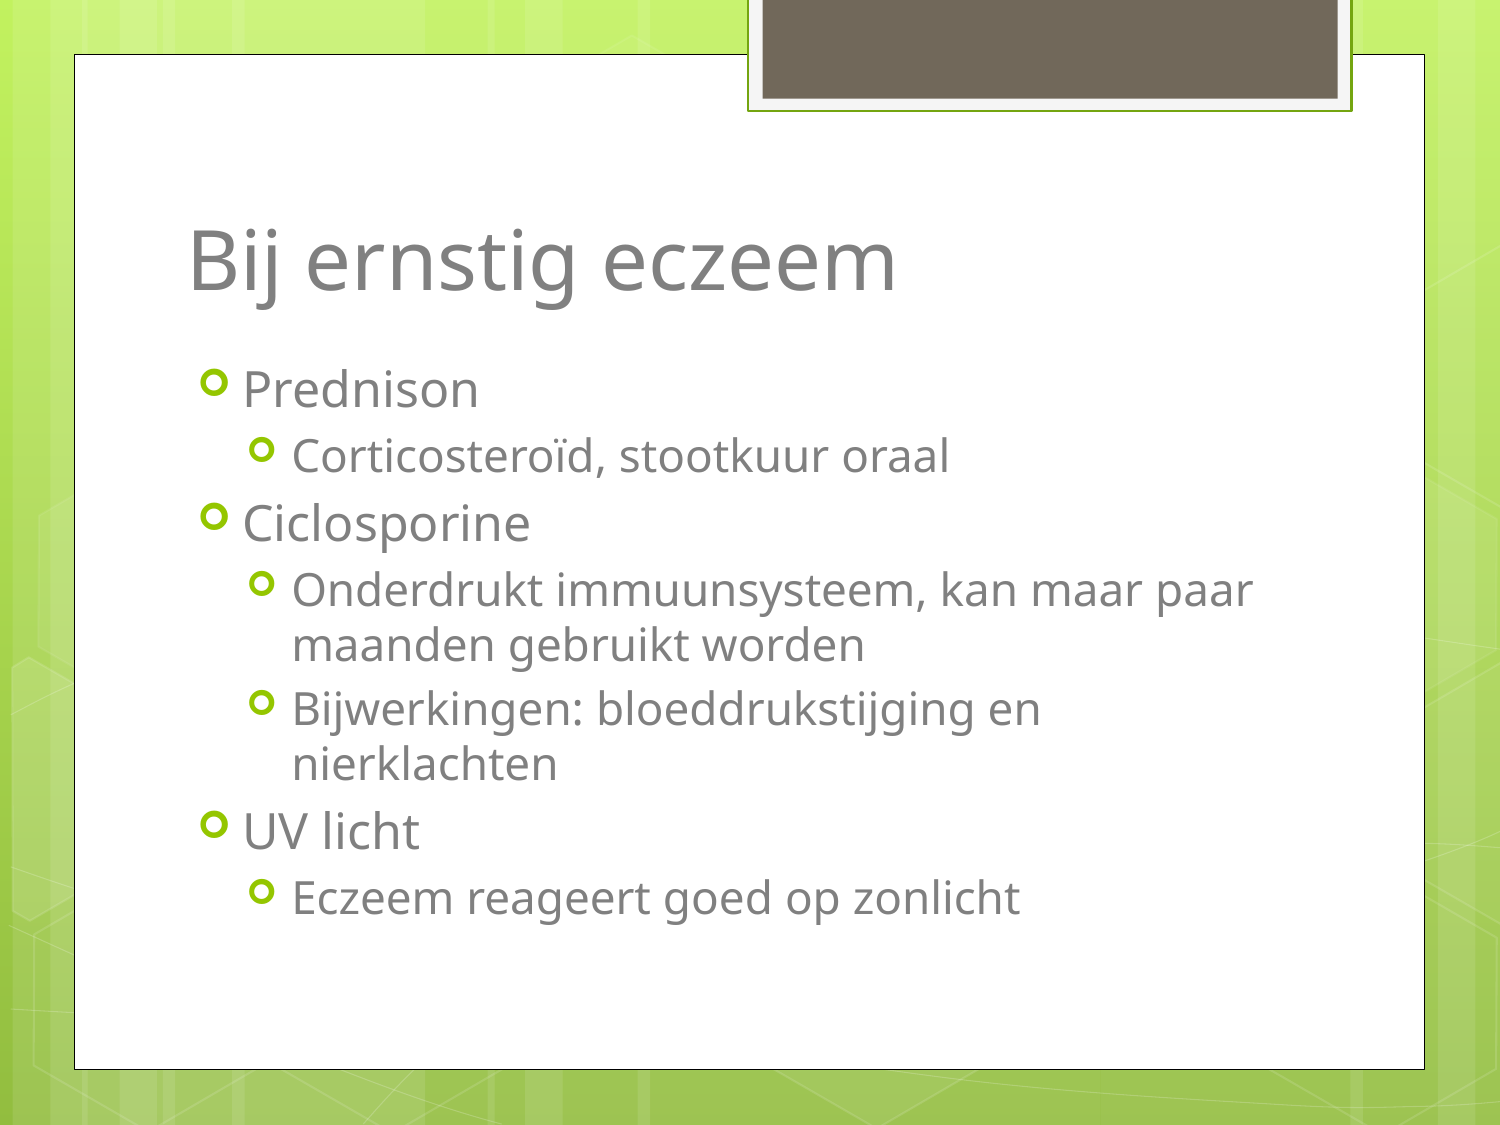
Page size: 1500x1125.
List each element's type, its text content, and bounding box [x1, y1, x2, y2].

list Prednison Corticosteroïd, stootkuur oraal Ciclosporine Onderdrukt immuunsysteem, kan maar paar maanden gebruikt worden Bijwerkingen: bloeddrukstijging en nierklachten UV licht Eczeem reageert goed op zonlicht [171, 349, 1283, 1047]
title Bij ernstig eczeem [171, 168, 1324, 315]
